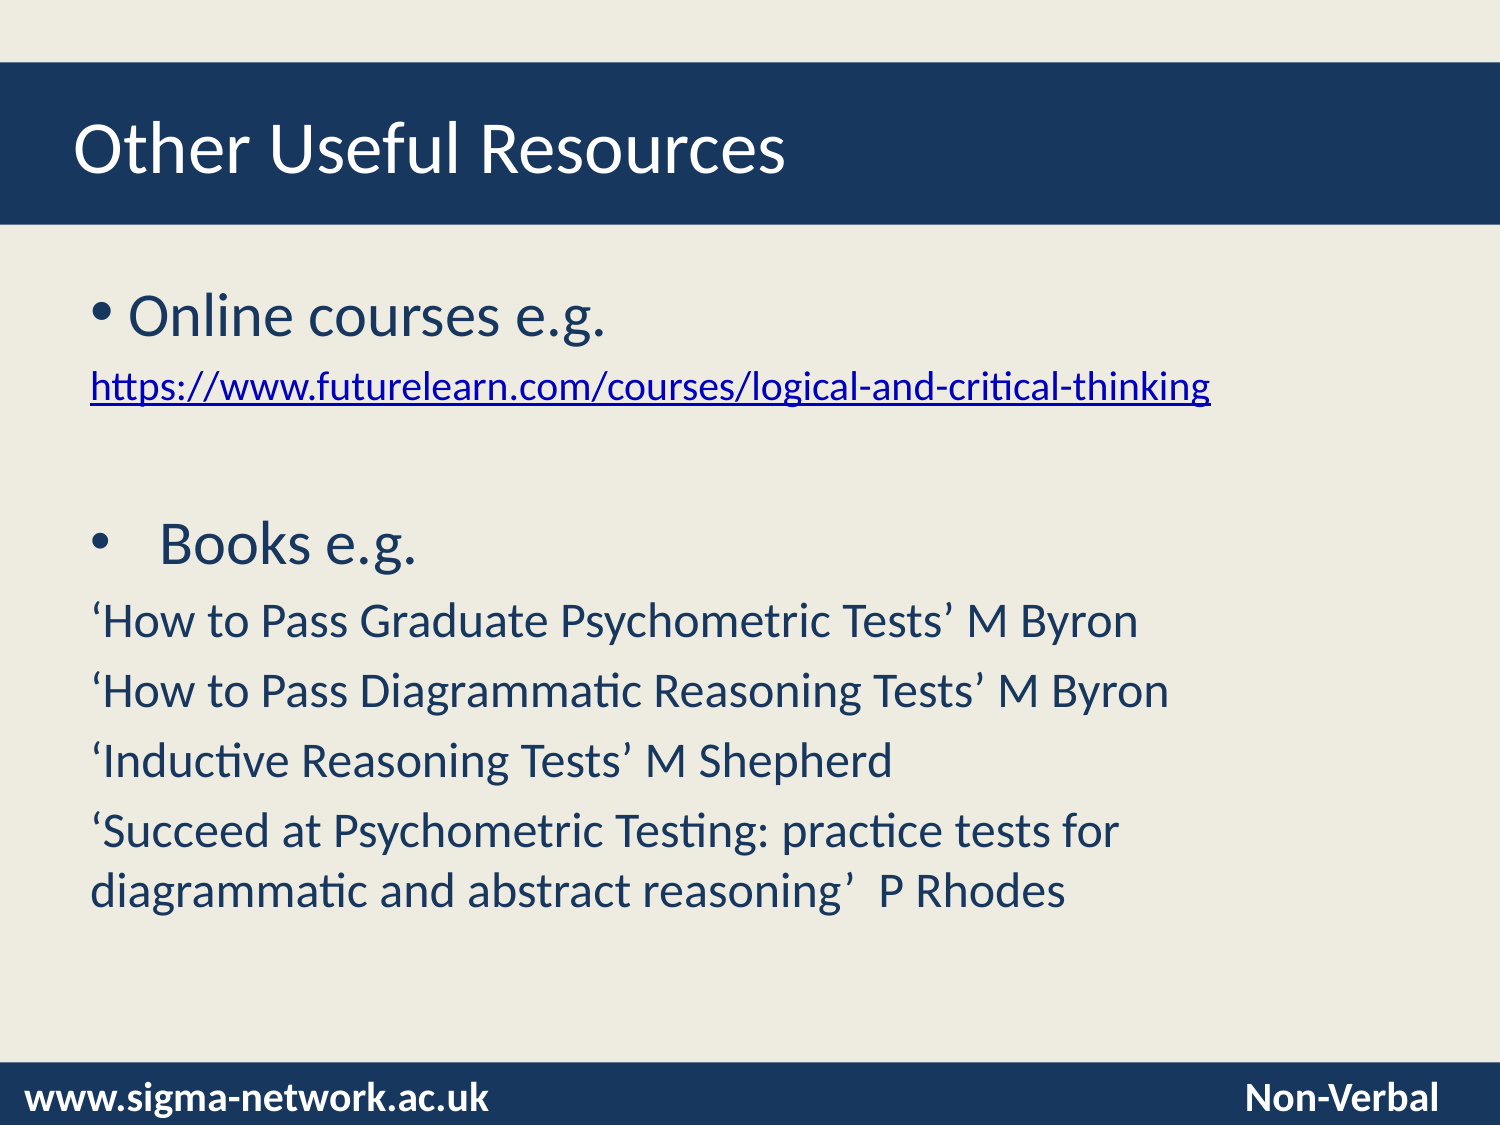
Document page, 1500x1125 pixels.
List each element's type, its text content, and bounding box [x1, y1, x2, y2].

title Other Useful Resources [0, 62, 1500, 225]
list Online courses e.g. https://www.futurelearn.com/courses/logical-and-critical-thinking Books e.g. ‘How to Pass Graduate Psychometric Tests’ M Byron ‘How to Pass Diagrammatic Reasoning Tests’ M Byron ‘Inductive Reasoning Tests’ M Shepherd ‘Succeed at Psychometric Testing: practice tests for diagrammatic and abstract reasoning’ P Rhodes [75, 262, 1425, 1005]
